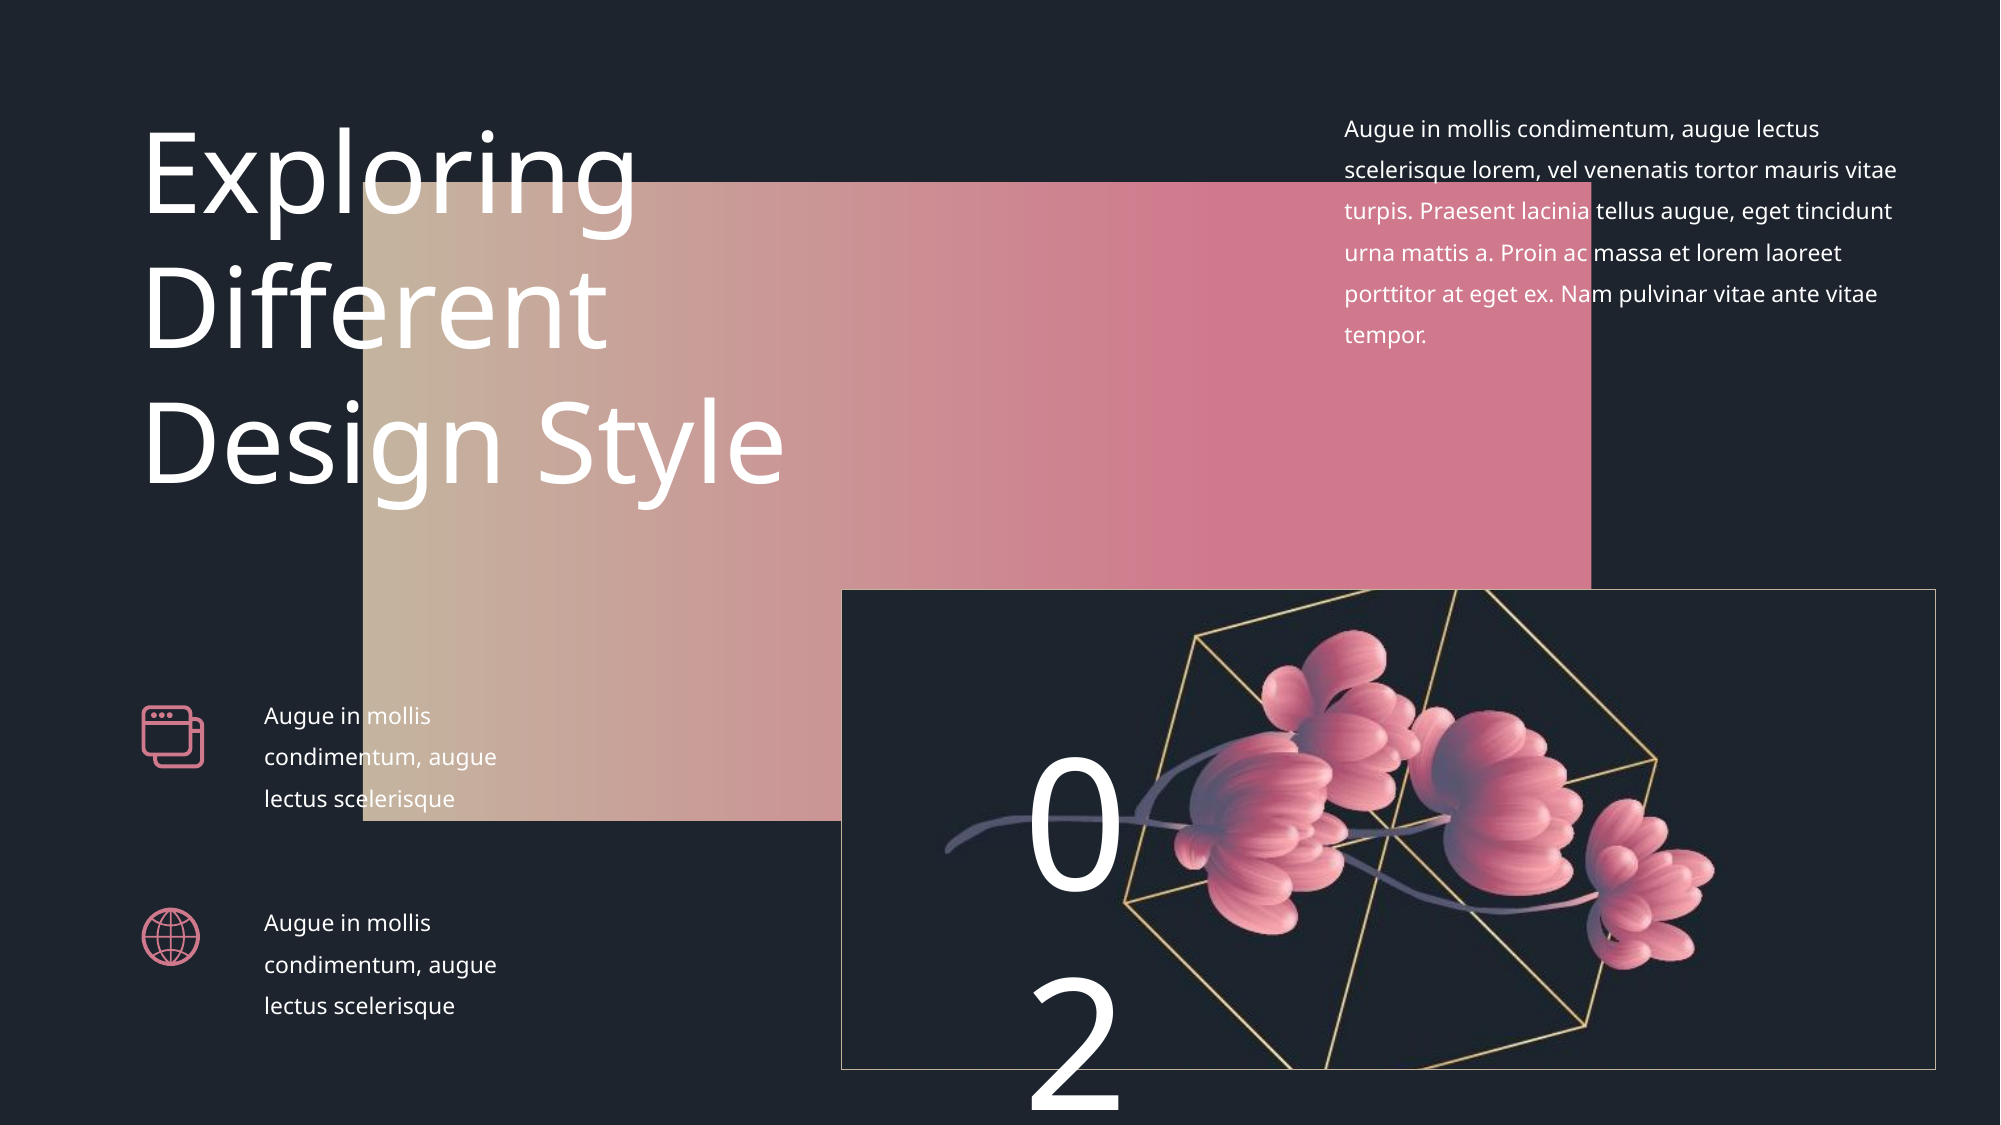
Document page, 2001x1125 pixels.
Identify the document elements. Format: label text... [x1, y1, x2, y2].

text_box Augue in mollis condimentum, augue lectus scelerisque [249, 680, 527, 819]
text_box Exploring Different Design Style [124, 93, 879, 514]
text_box [362, 182, 1592, 822]
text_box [141, 705, 205, 769]
text_box Augue in mollis condimentum, augue lectus scelerisque lorem, vel venenatis tortor mauris vitae turpis. Praesent lacinia tellus augue, eget tincidunt urna mattis a. Proin ac massa et lorem laoreet porttitor at eget ex. Nam pulvinar vitae ante vitae tempor. [1329, 93, 1936, 356]
text_box 02 [961, 1070, 1190, 1125]
text_box Augue in mollis condimentum, augue lectus scelerisque [249, 887, 527, 1027]
picture [840, 589, 1936, 1070]
text_box [141, 907, 200, 966]
